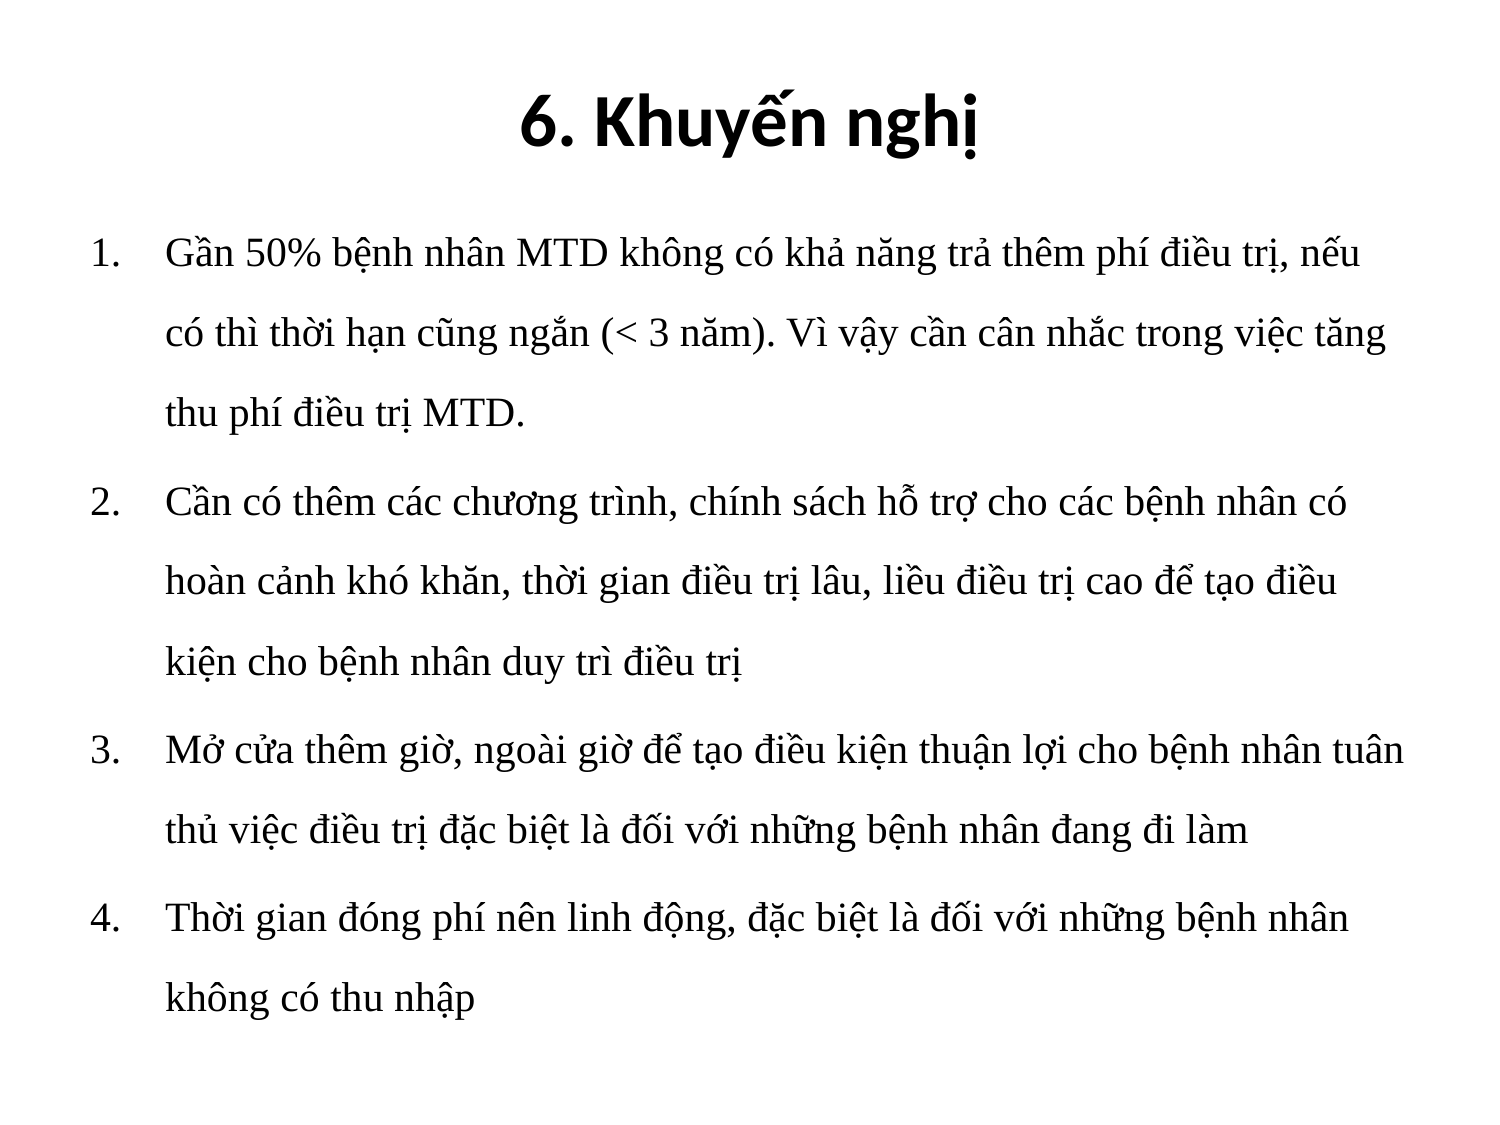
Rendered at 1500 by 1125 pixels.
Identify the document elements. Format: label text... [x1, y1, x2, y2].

list Gần 50% bệnh nhân MTD không có khả năng trả thêm phí điều trị, nếu có thì thời hạn cũng ngắn (< 3 năm). Vì vậy cần cân nhắc trong việc tăng thu phí điều trị MTD. Cần có thêm các chương trình, chính sách hỗ trợ cho các bệnh nhân có hoàn cảnh khó khăn, thời gian điều trị lâu, liều điều trị cao để tạo điều kiện cho bệnh nhân duy trì điều trị Mở cửa thêm giờ, ngoài giờ để tạo điều kiện thuận lợi cho bệnh nhân tuân thủ việc điều trị đặc biệt là đối với những bệnh nhân đang đi làm Thời gian đóng phí nên linh động, đặc biệt là đối với những bệnh nhân không có thu nhập [75, 187, 1425, 1018]
title 6. Khuyến nghị [75, 45, 1425, 187]
